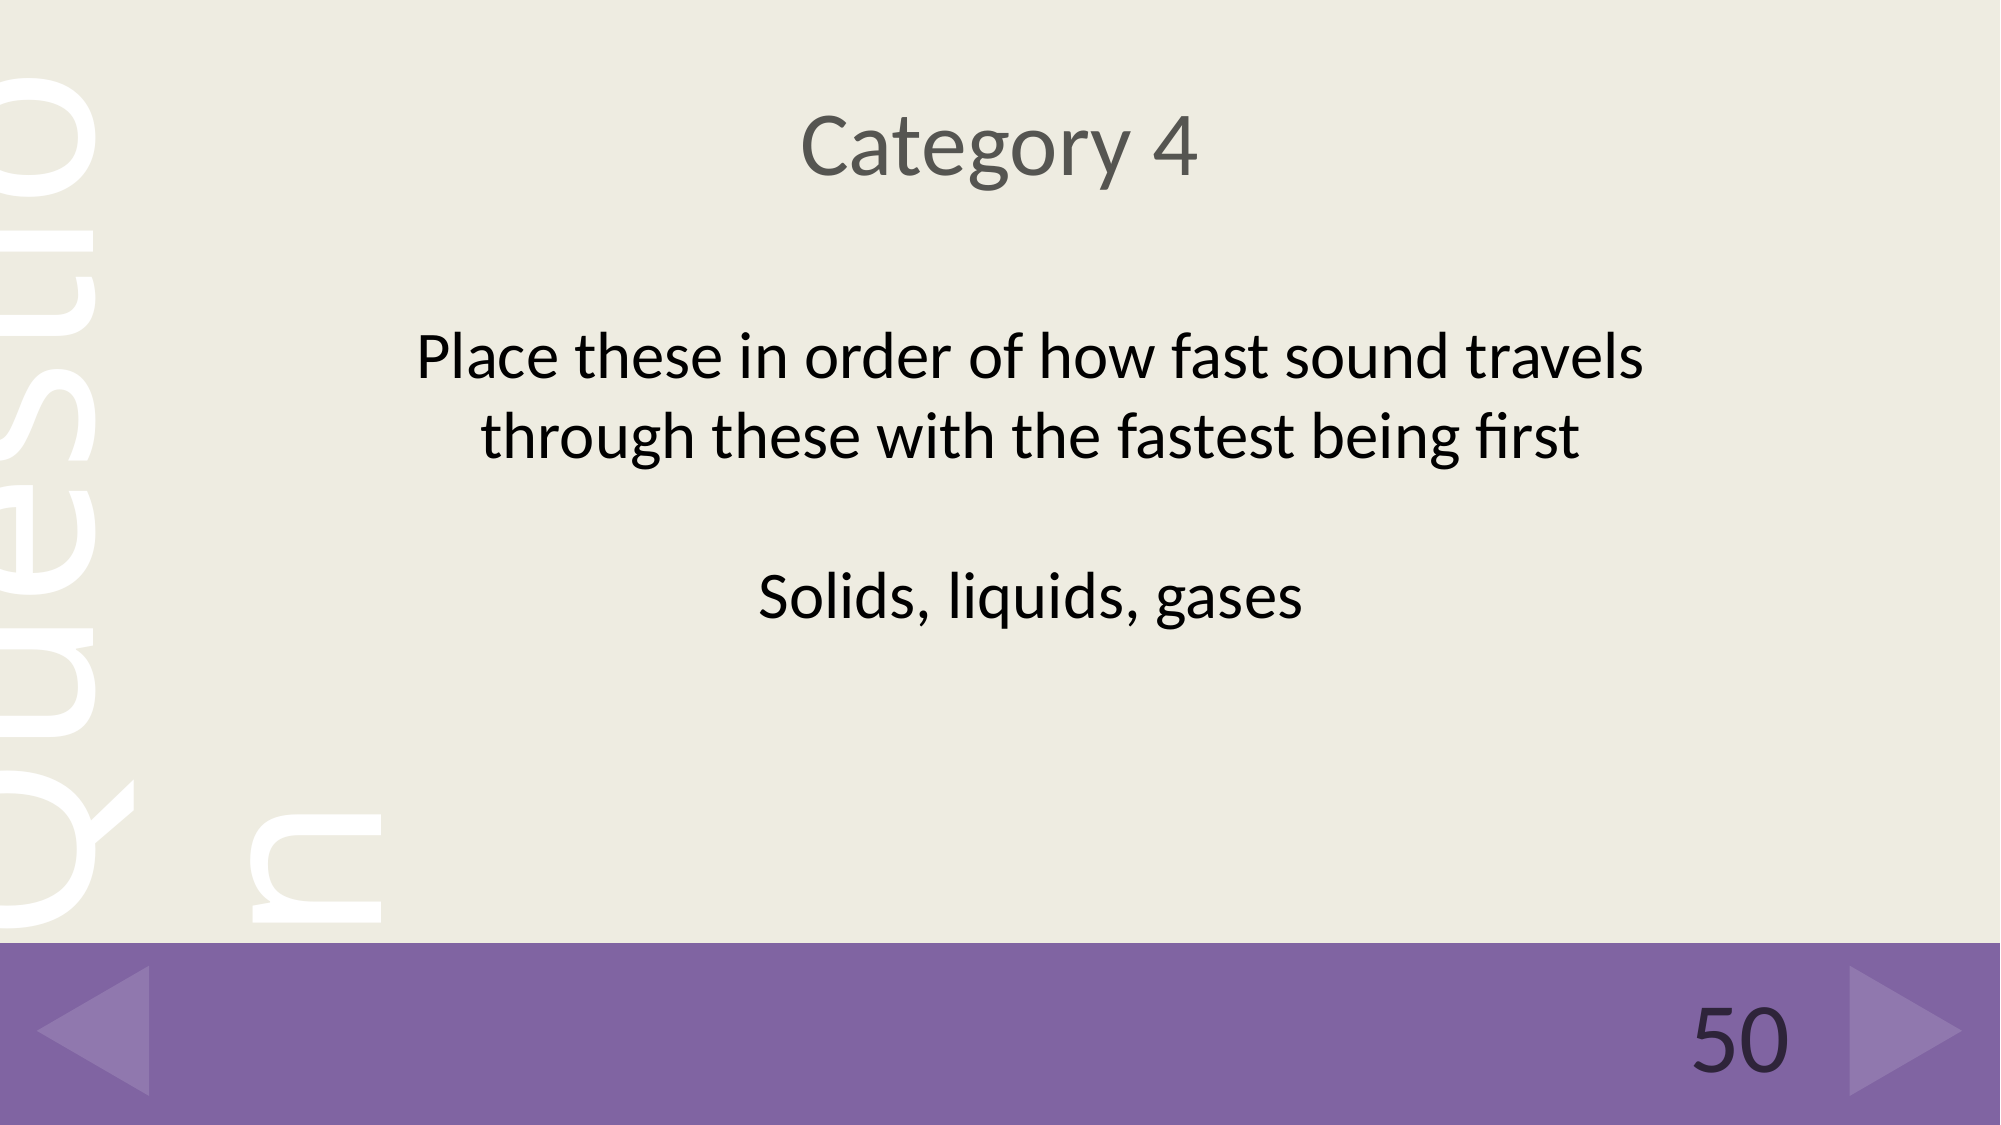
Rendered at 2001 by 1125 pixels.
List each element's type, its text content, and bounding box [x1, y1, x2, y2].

list Place these in order of how fast sound travels through these with the fastest being first Solids, liquids, gases [302, 307, 1760, 636]
title Category 4 [99, 45, 1900, 233]
list 50 [1494, 967, 1806, 1097]
